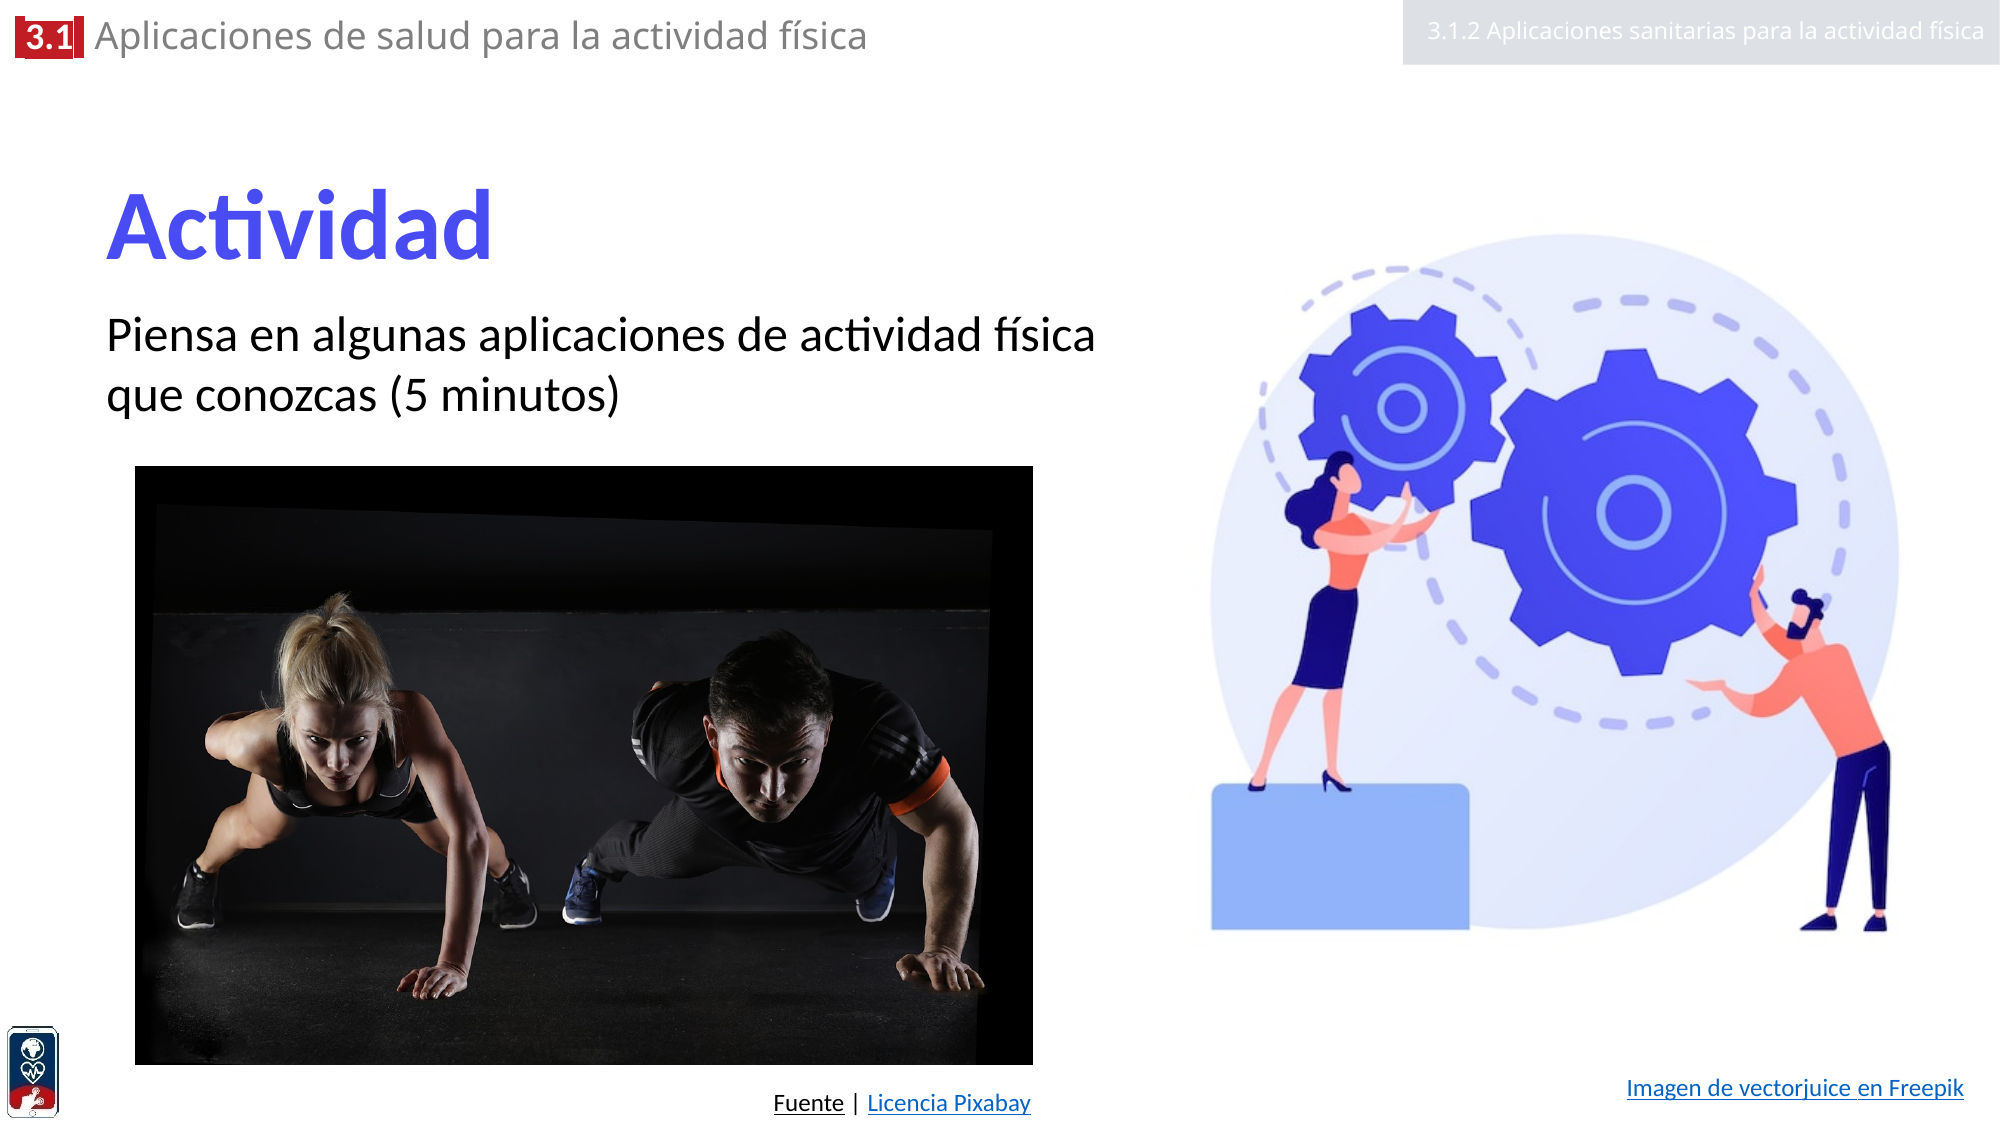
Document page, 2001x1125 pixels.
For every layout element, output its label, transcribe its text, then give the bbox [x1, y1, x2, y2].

picture [7, 1026, 59, 1118]
text_box 3.1.2 Aplicaciones sanitarias para la actividad física [1403, 0, 2000, 65]
text_box Imagen de vectorjuice en Freepik [1448, 1064, 1979, 1110]
picture [1095, 121, 2000, 1045]
text_box Fuente | Licencia Pixabay [650, 1079, 1046, 1125]
list Piensa en algunas aplicaciones de actividad física que conozcas (5 minutos) [91, 293, 1095, 542]
title Actividad [91, 177, 1095, 277]
picture [135, 466, 1033, 1065]
